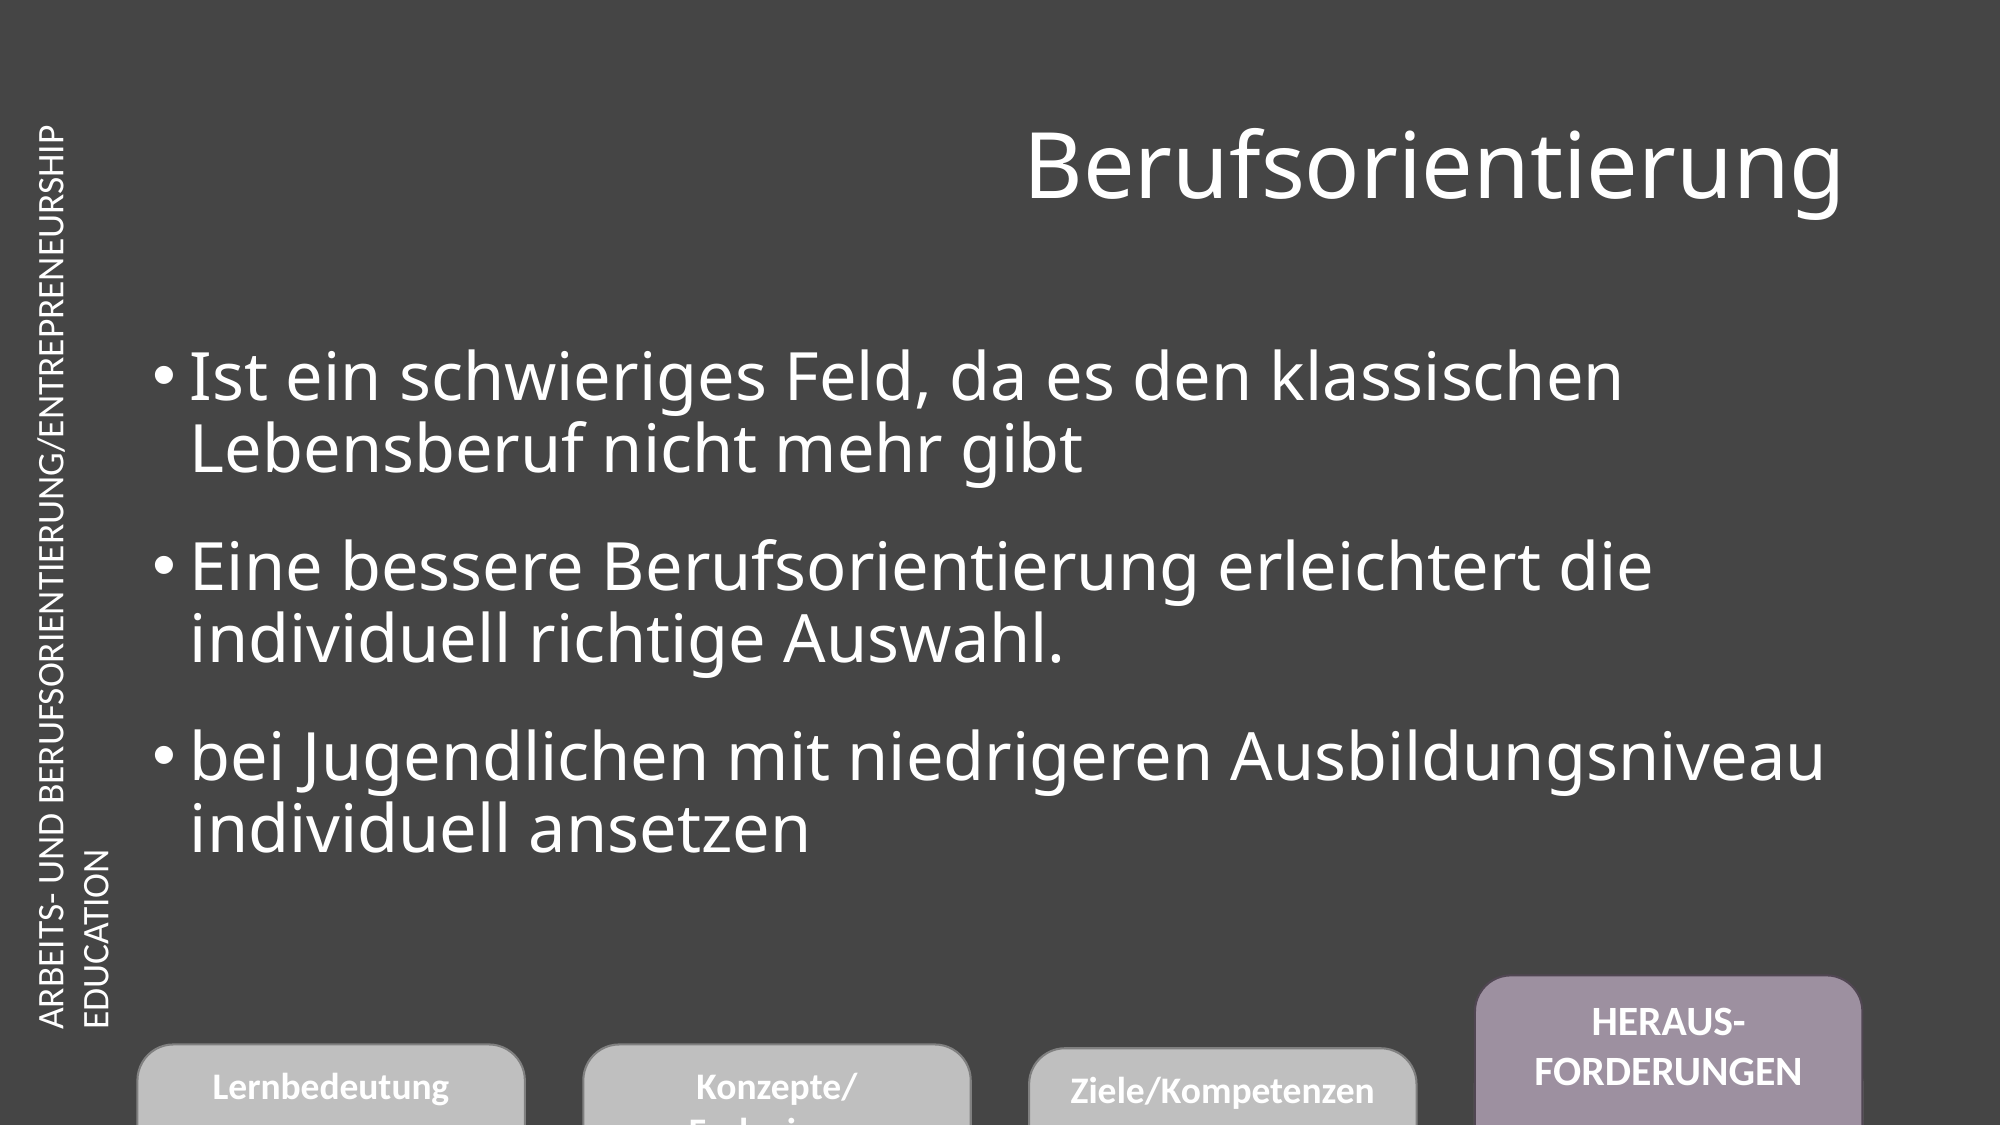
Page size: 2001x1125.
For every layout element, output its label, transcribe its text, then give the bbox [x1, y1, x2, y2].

list Ist ein schwieriges Feld, da es den klassischen Lebensberuf nicht mehr gibt Eine bessere Berufsorientierung erleichtert die individuell richtige Auswahl. bei Jugendlichen mit niedrigeren Ausbildungsniveau individuell ansetzen [137, 335, 1863, 984]
title Berufsorientierung [137, 59, 1863, 278]
